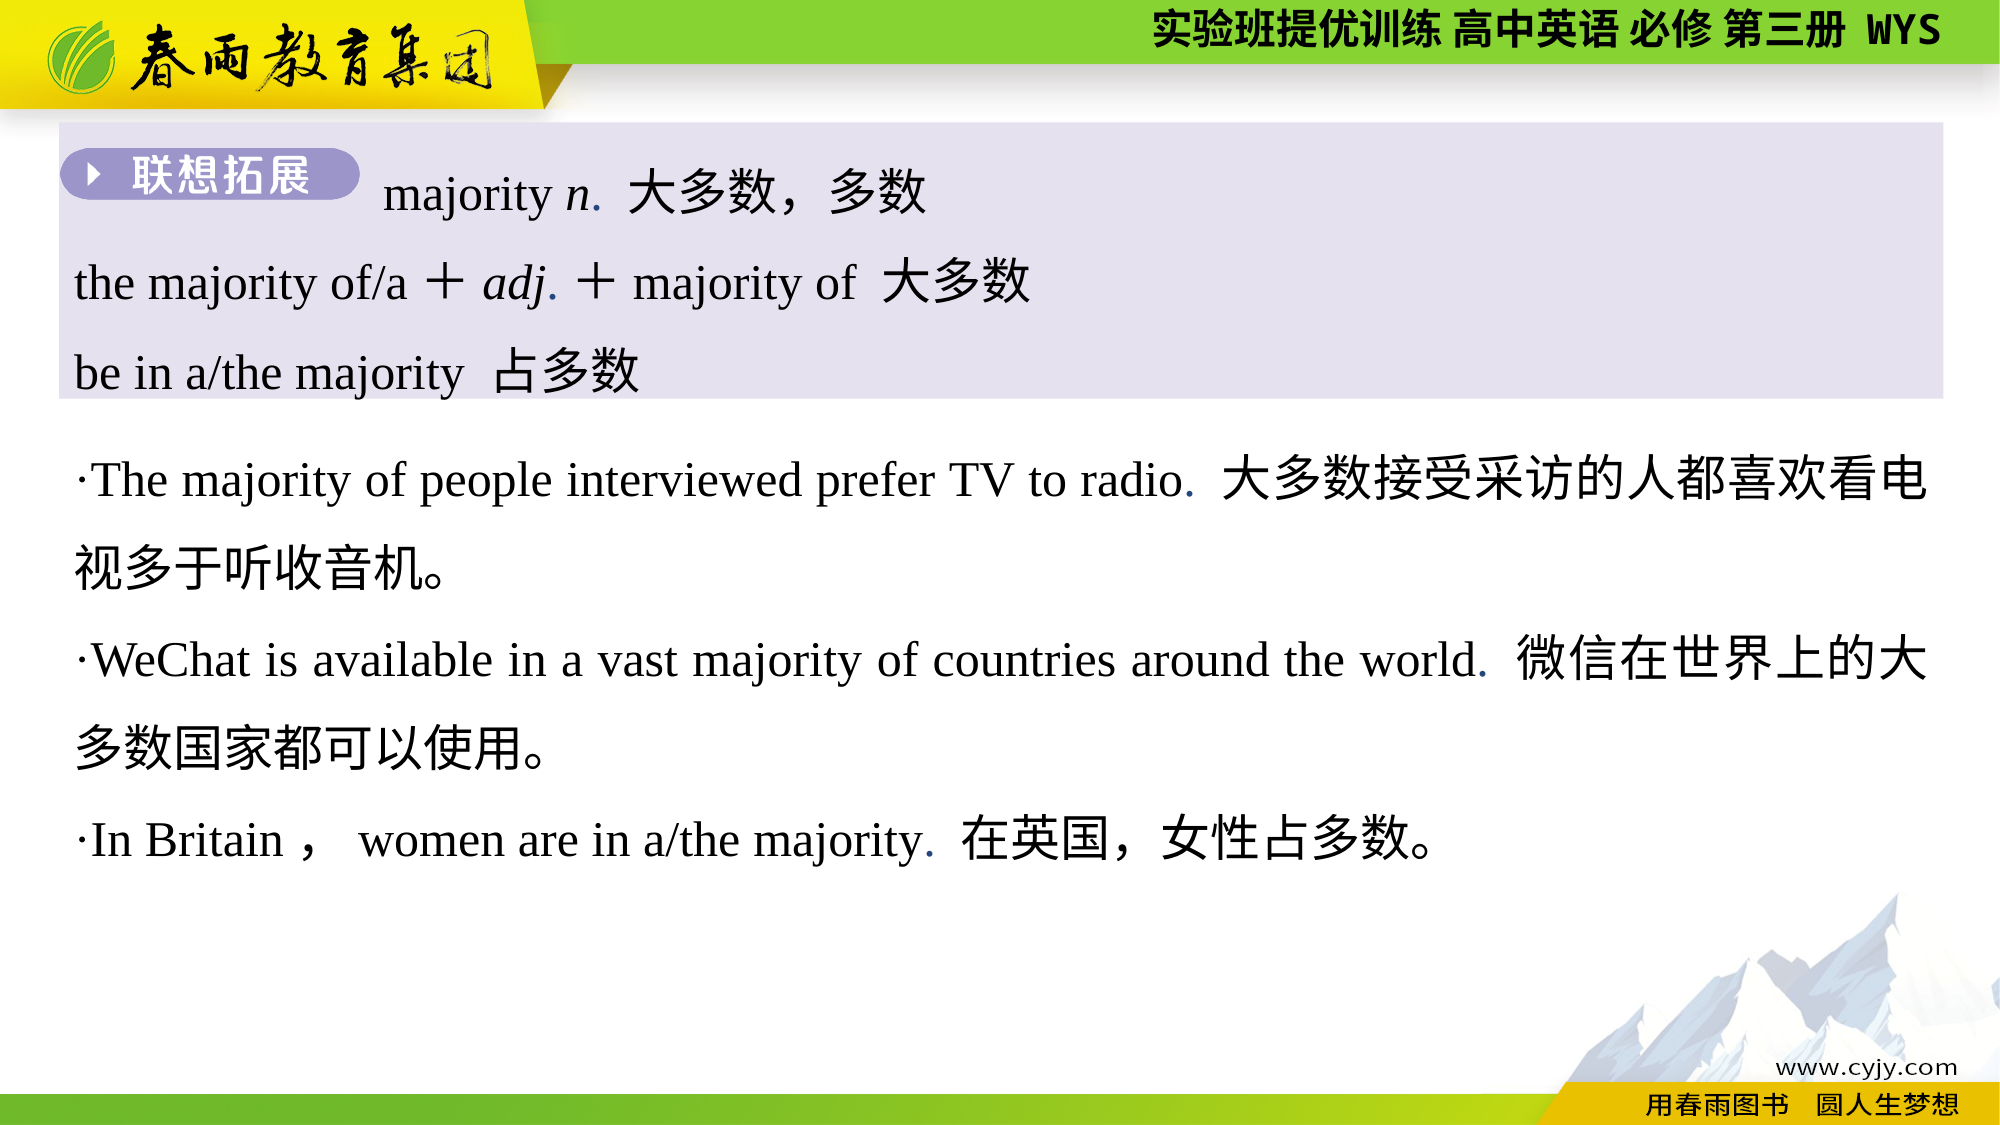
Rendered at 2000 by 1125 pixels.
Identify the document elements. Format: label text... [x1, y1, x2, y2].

list majority n. 大多数，多数 the majority of/a＋adj.＋majority of 大多数 be in a/the majority 占多数 [59, 122, 1944, 399]
picture [0, 0, 2000, 1125]
text_box ·The majority of people interviewed prefer TV to radio. 大多数接受采访的人都喜欢看电视多于听收音机。 ·WeChat is available in a vast majority of countries around the world. 微信在世界上的大多数国家都可以使用。 ·In Britain，women are in a/the majority. 在英国，女性占多数。 [59, 408, 1944, 874]
